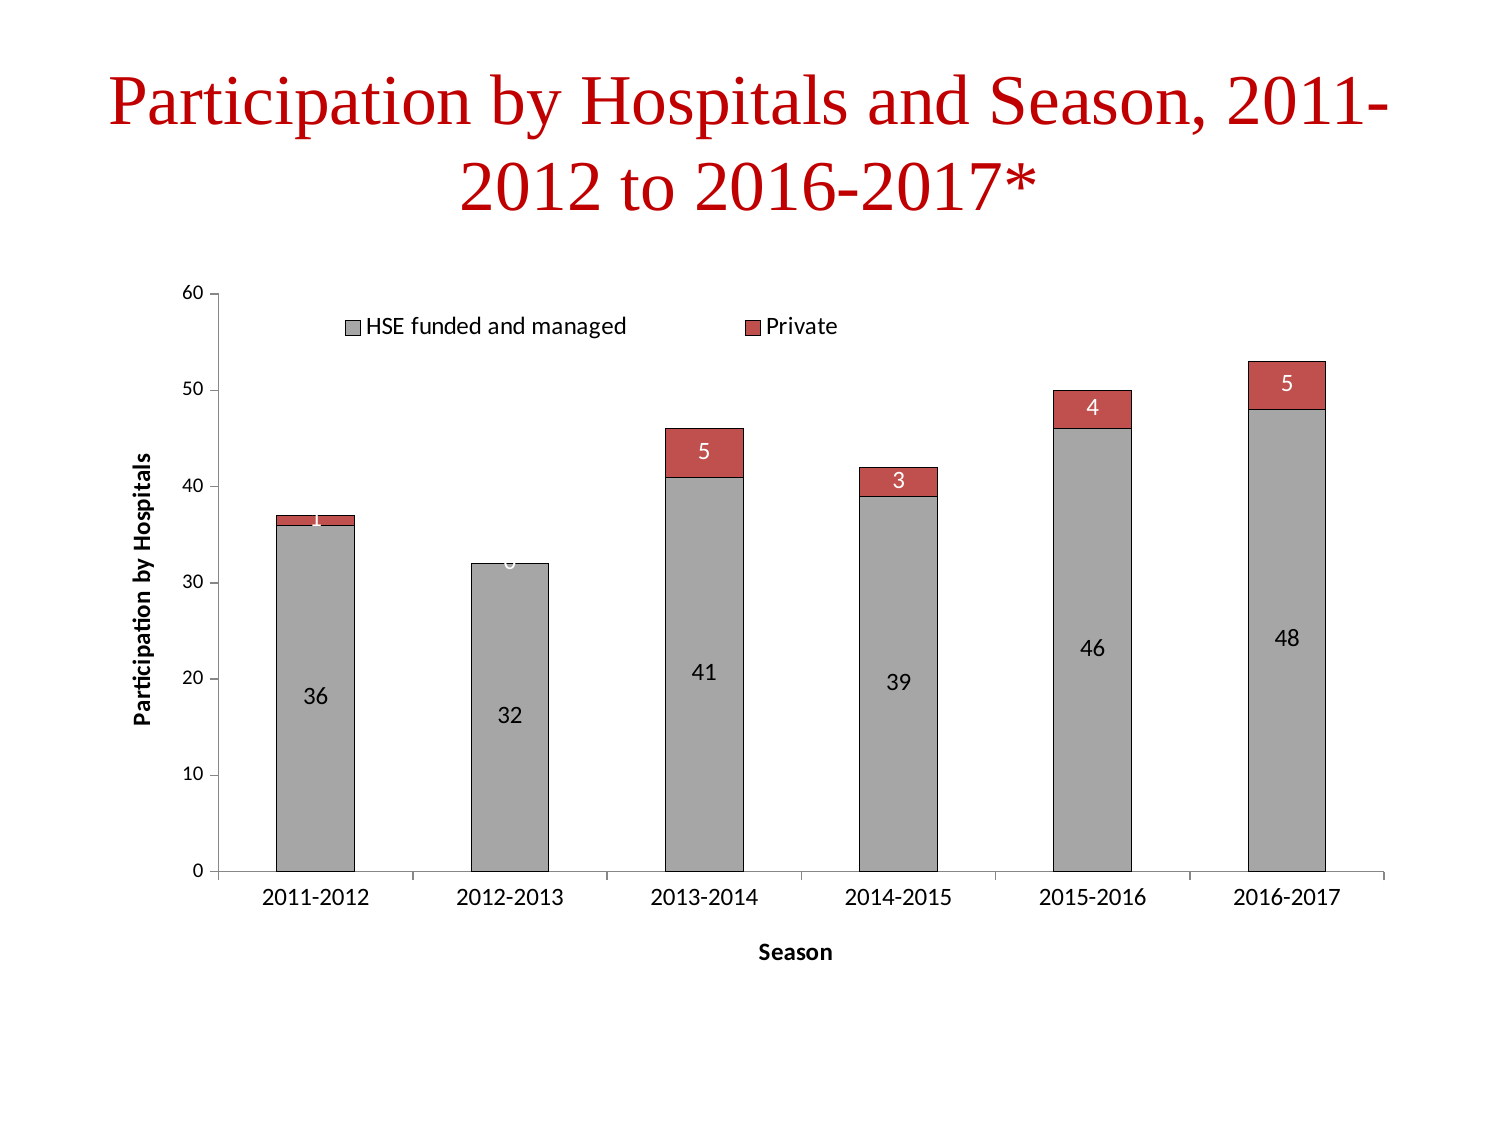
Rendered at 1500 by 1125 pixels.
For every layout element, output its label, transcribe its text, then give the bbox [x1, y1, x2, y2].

chart [74, 262, 1426, 1006]
title Participation by Hospitals and Season, 2011-2012 to 2016-2017* [75, 45, 1425, 233]
